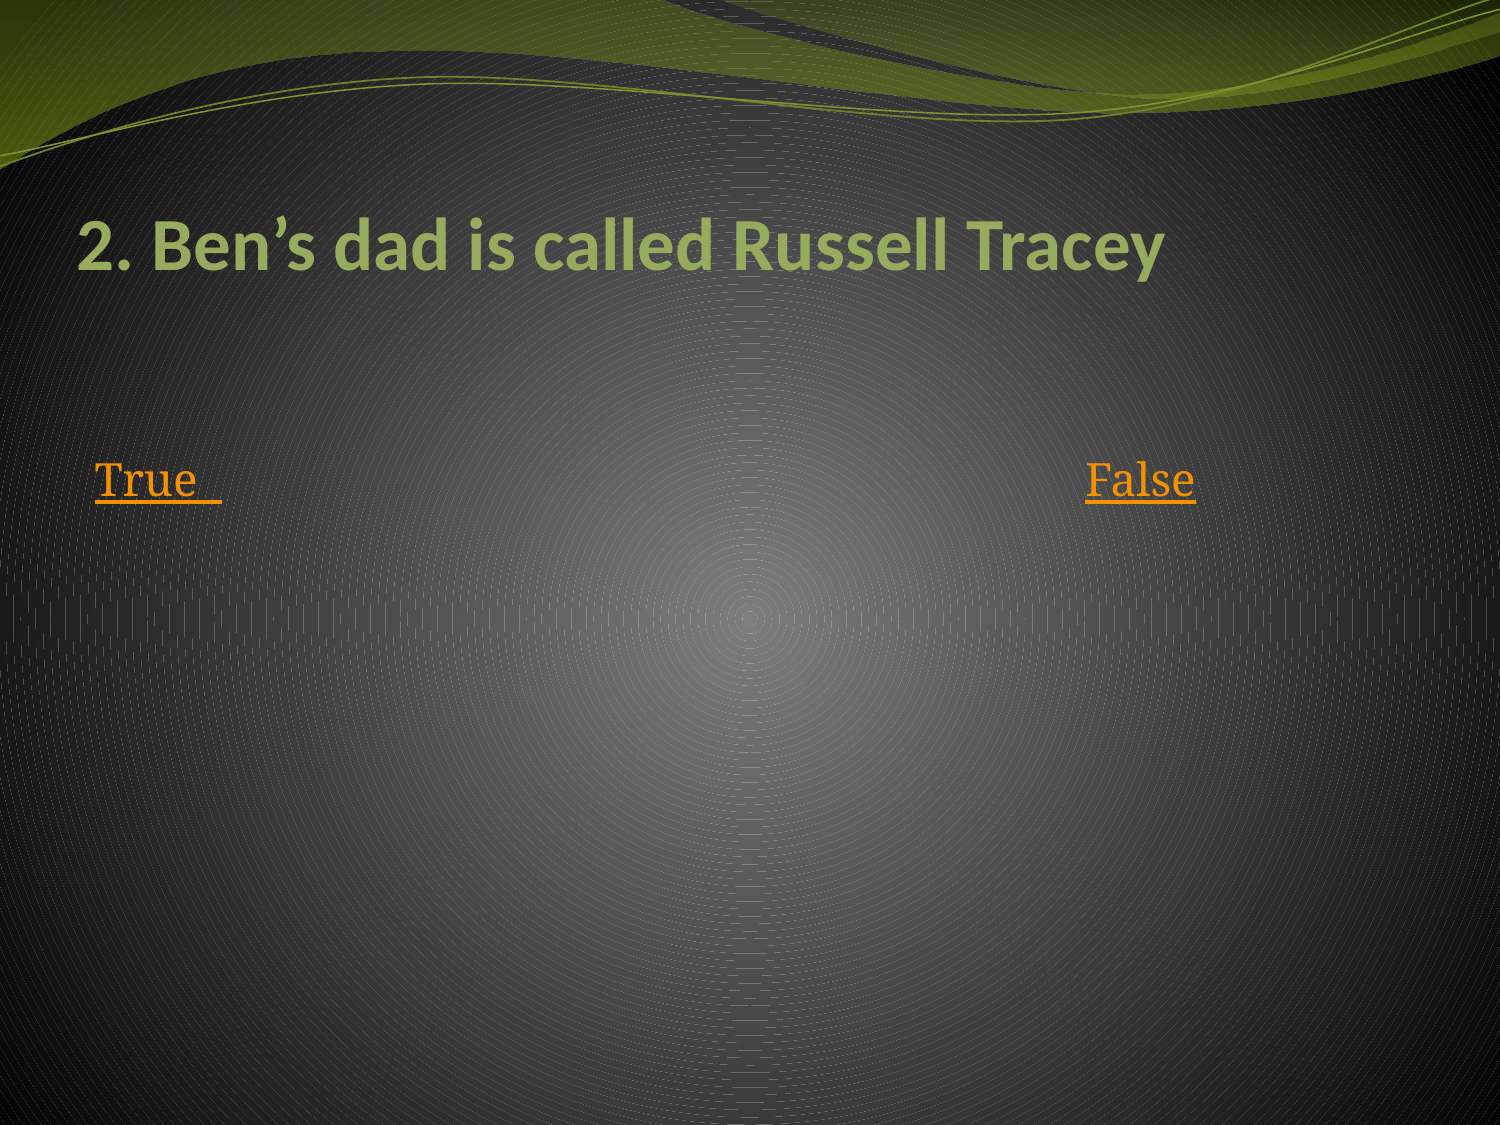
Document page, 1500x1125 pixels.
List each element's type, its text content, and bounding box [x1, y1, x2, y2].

title 2. Ben’s dad is called Russell Tracey [76, 184, 1352, 286]
list True False [86, 443, 1362, 692]
